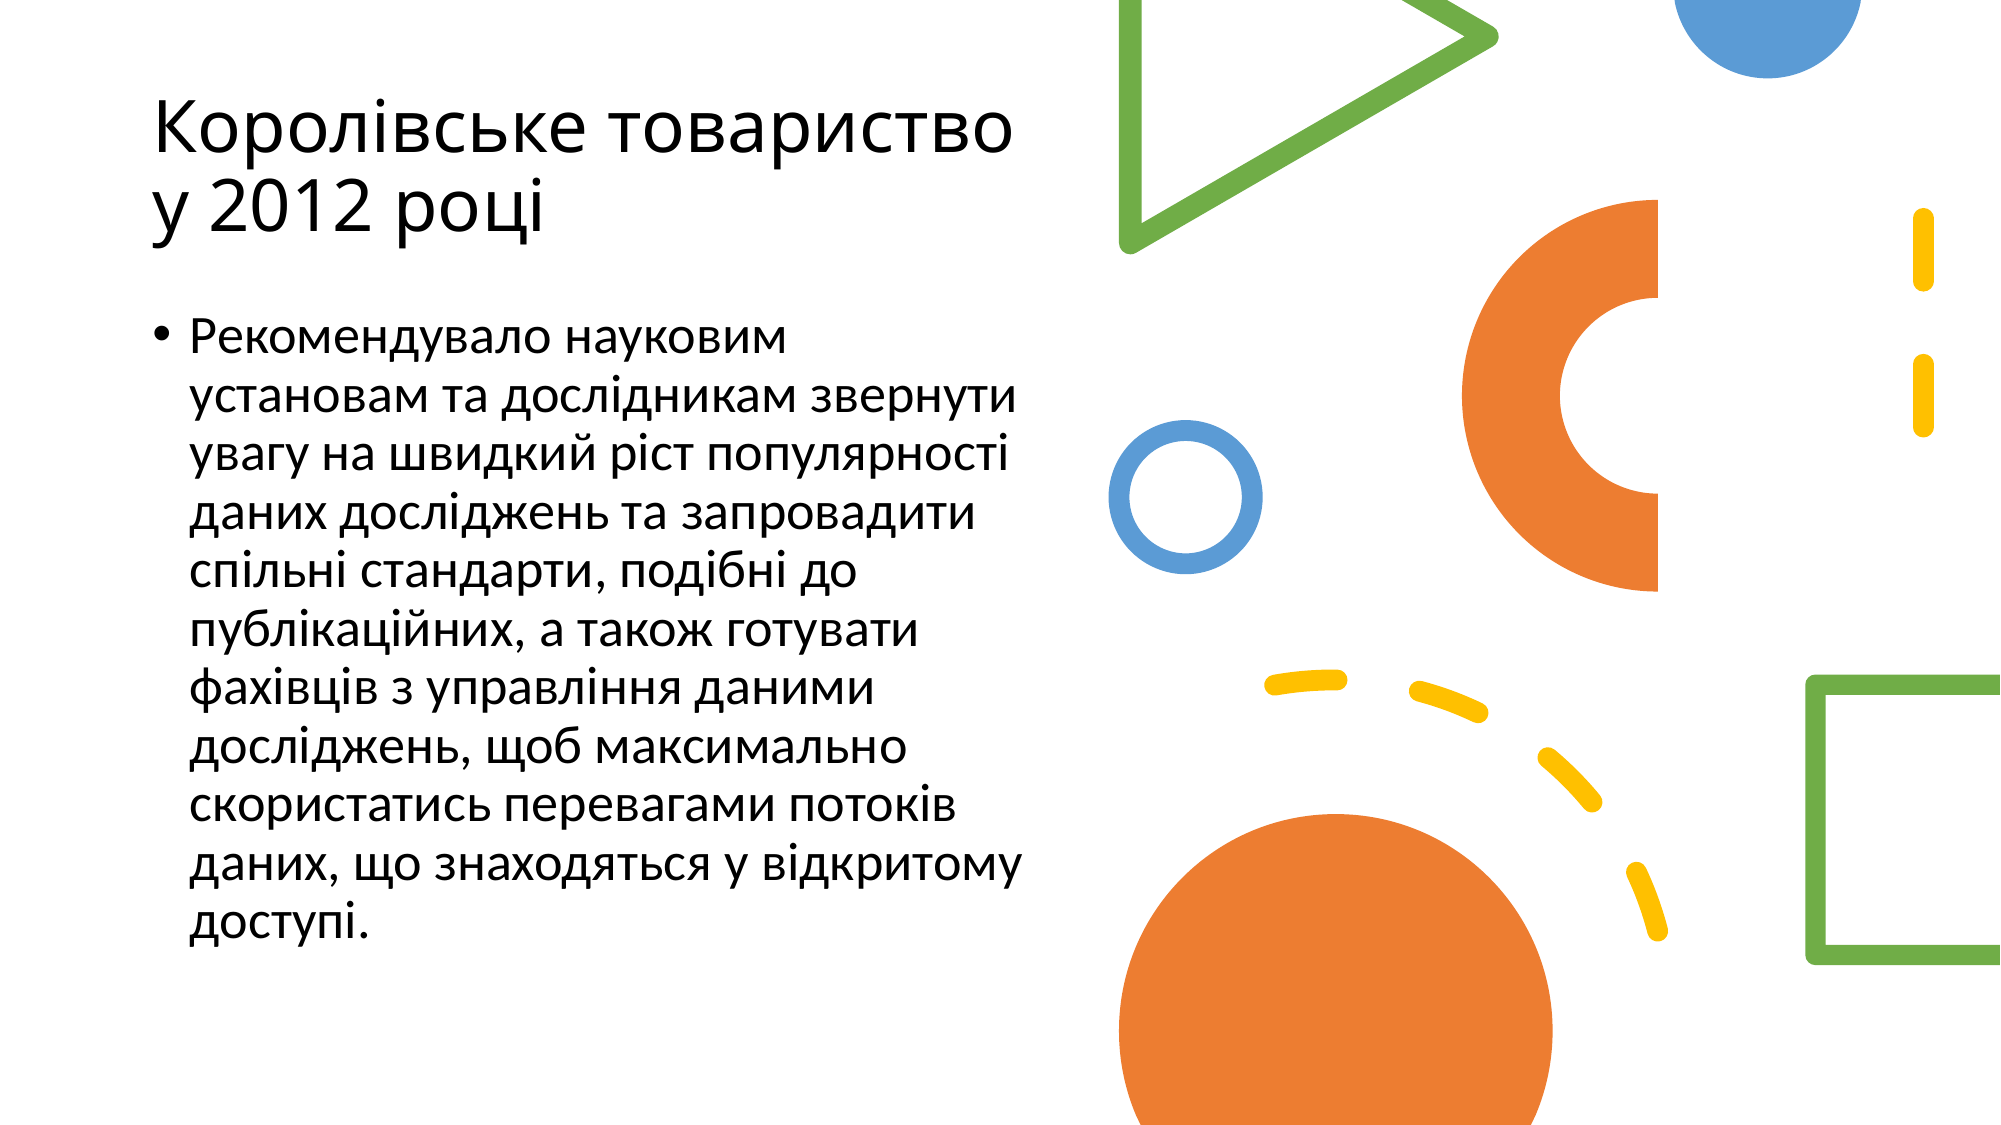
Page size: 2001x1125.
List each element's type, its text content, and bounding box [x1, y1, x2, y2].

list Рекомендувало науковим установам та дослідникам звернути увагу на швидкий ріст популярності даних досліджень та запровадити спільні стандарти, подібні до публікаційних, а також готувати фахівців з управління даними досліджень, щоб максимально скористатись перевагами потоків даних, що знаходяться у відкритому доступі. [137, 299, 1050, 1014]
text_box [0, 0, 2000, 1125]
text_box [1274, 679, 1664, 977]
text_box [1117, 429, 1254, 565]
title Королівське товариство у 2012 році [137, 59, 1050, 278]
text_box [1118, 0, 1499, 255]
text_box [1460, 198, 1659, 593]
text_box [1805, 674, 2000, 966]
text_box [1117, 813, 1554, 1125]
text_box [1673, 0, 1862, 80]
